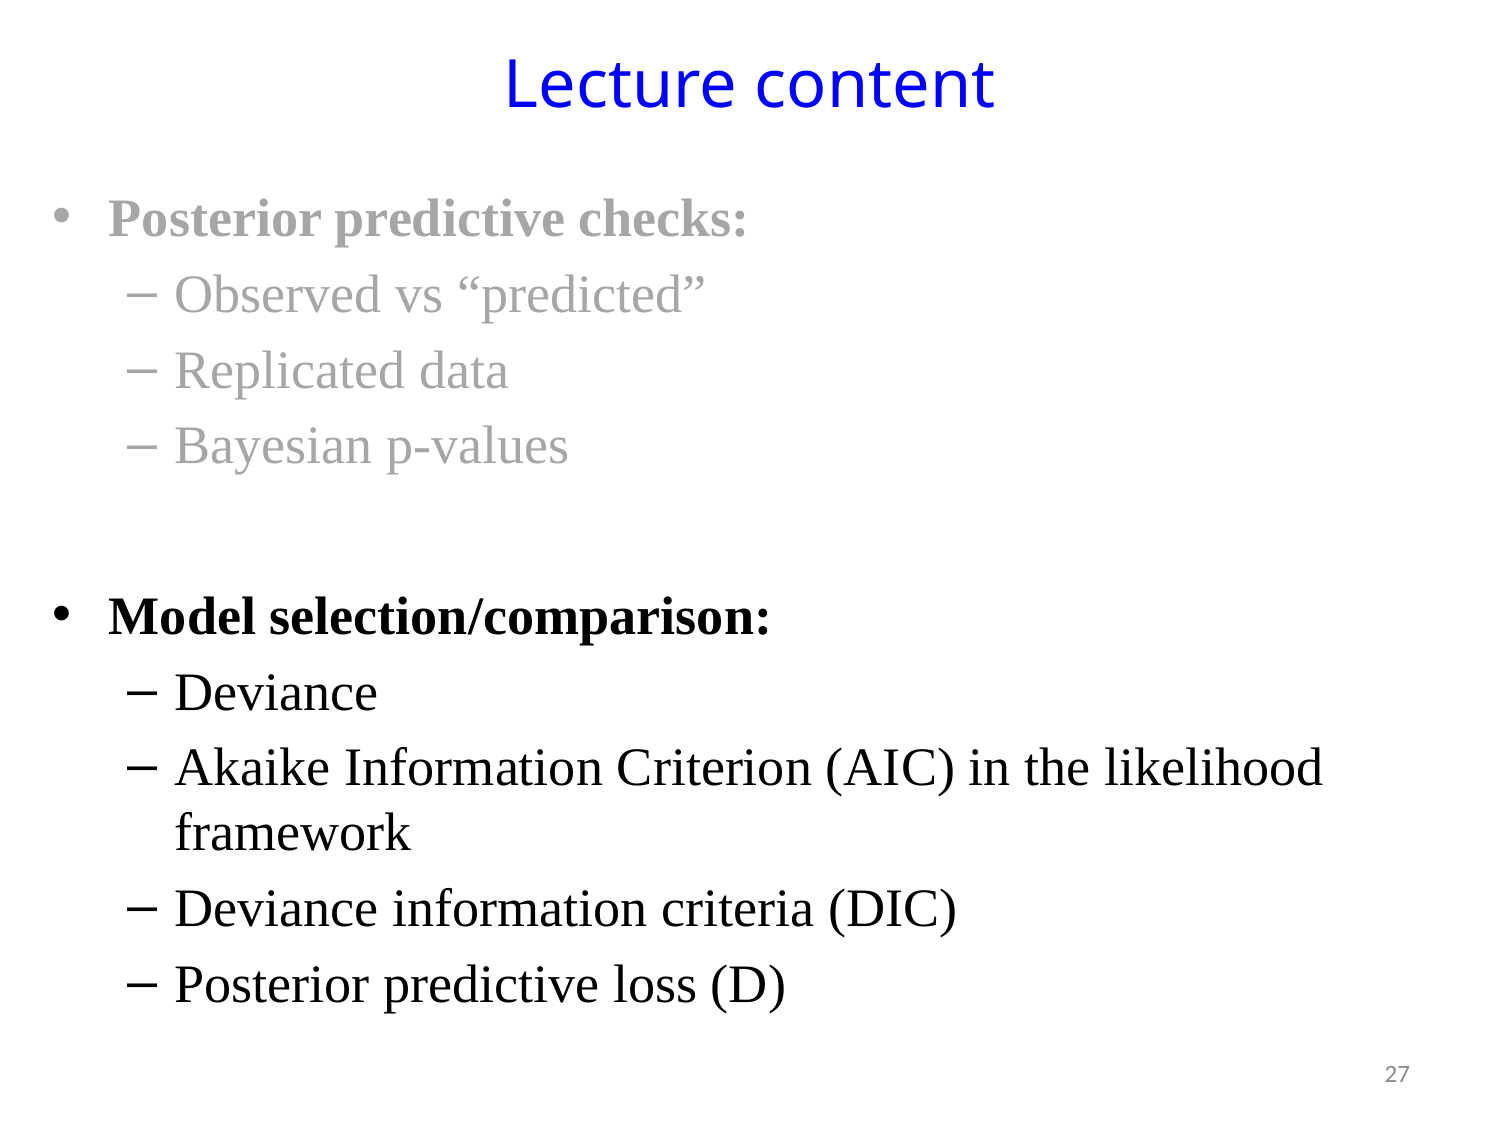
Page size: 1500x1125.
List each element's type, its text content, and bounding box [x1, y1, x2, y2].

title Lecture content [75, 0, 1425, 174]
list Posterior predictive checks: Observed vs “predicted” Replicated data Bayesian p-values Model selection/comparison: Deviance Akaike Information Criterion (AIC) in the likelihood framework Deviance information criteria (DIC) Posterior predictive loss (D) [37, 174, 1475, 928]
slide_number 27 [1074, 1042, 1425, 1103]
